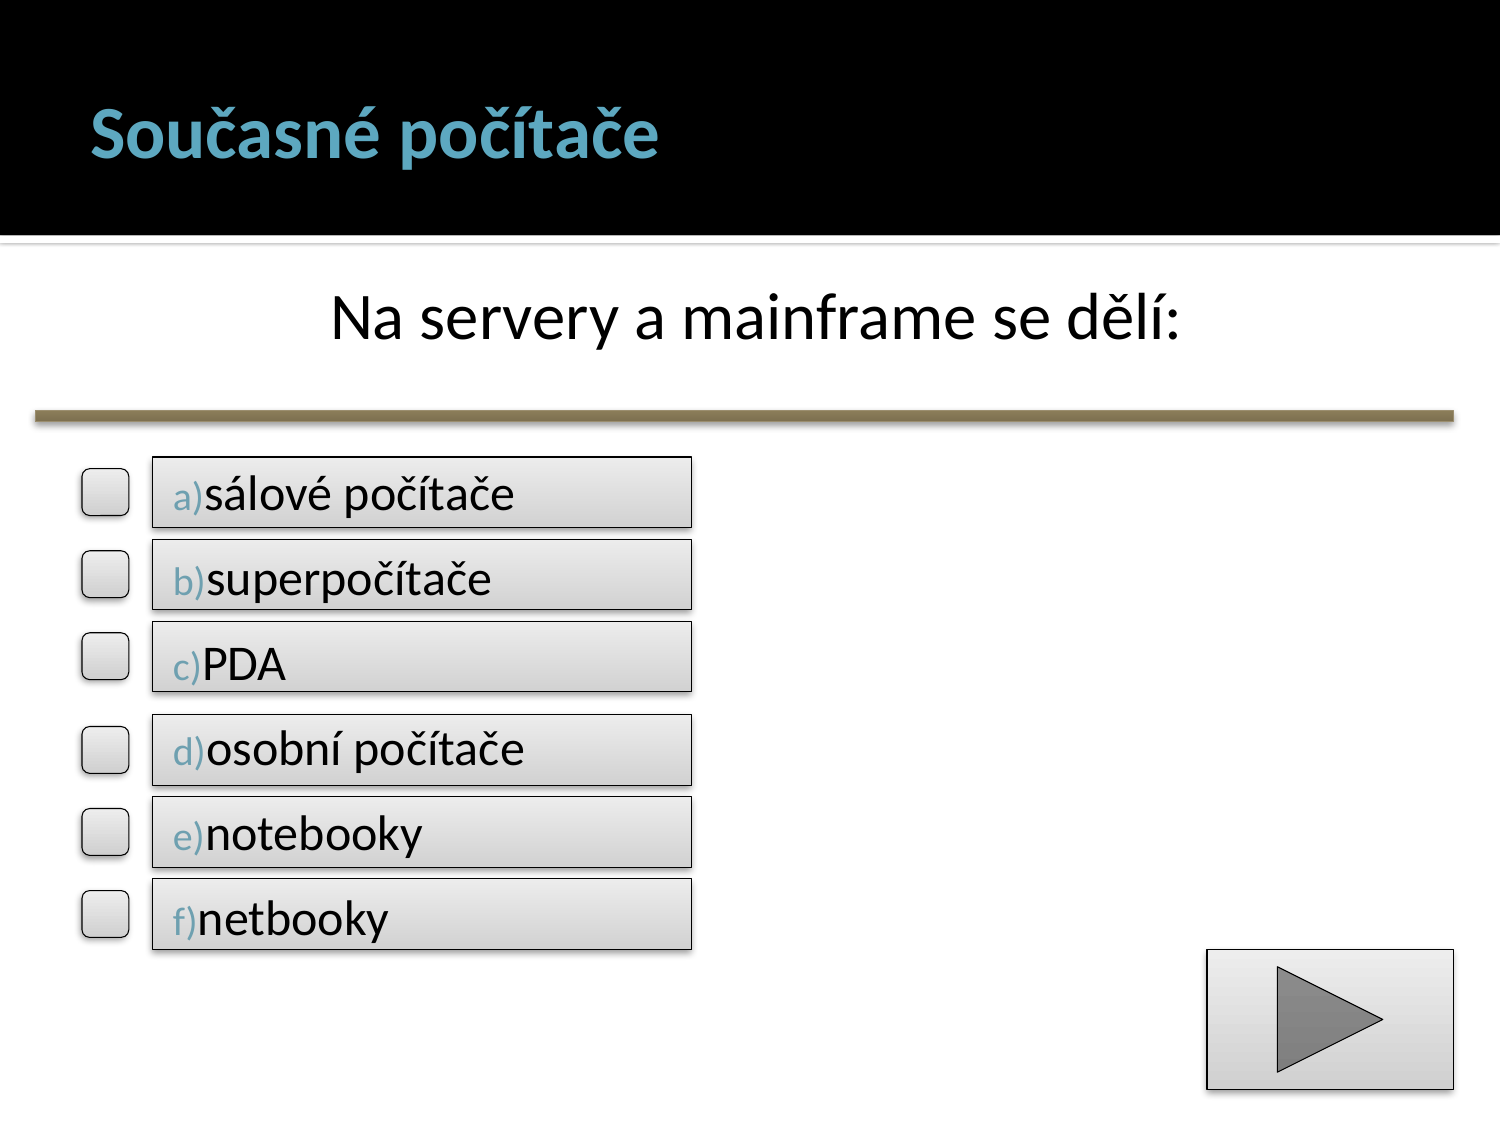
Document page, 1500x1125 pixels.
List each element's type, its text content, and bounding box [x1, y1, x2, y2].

text_box [152, 878, 163, 950]
text_box [81, 807, 130, 856]
text_box [81, 632, 130, 681]
title Současné počítače [75, 25, 1425, 231]
text_box sálové počítače superpočítače PDA osobní počítače notebooky netbooky [163, 445, 703, 985]
text_box [81, 550, 130, 599]
text_box [81, 468, 130, 517]
text_box [152, 714, 163, 786]
text_box [35, 410, 1454, 422]
text_box [81, 725, 130, 774]
text_box [81, 890, 130, 938]
text_box [152, 621, 163, 692]
list Na servery a mainframe se dělí: [93, 257, 1407, 408]
text_box [152, 539, 163, 610]
text_box [152, 456, 163, 528]
text_box [1206, 949, 1454, 1090]
text_box [152, 796, 163, 868]
